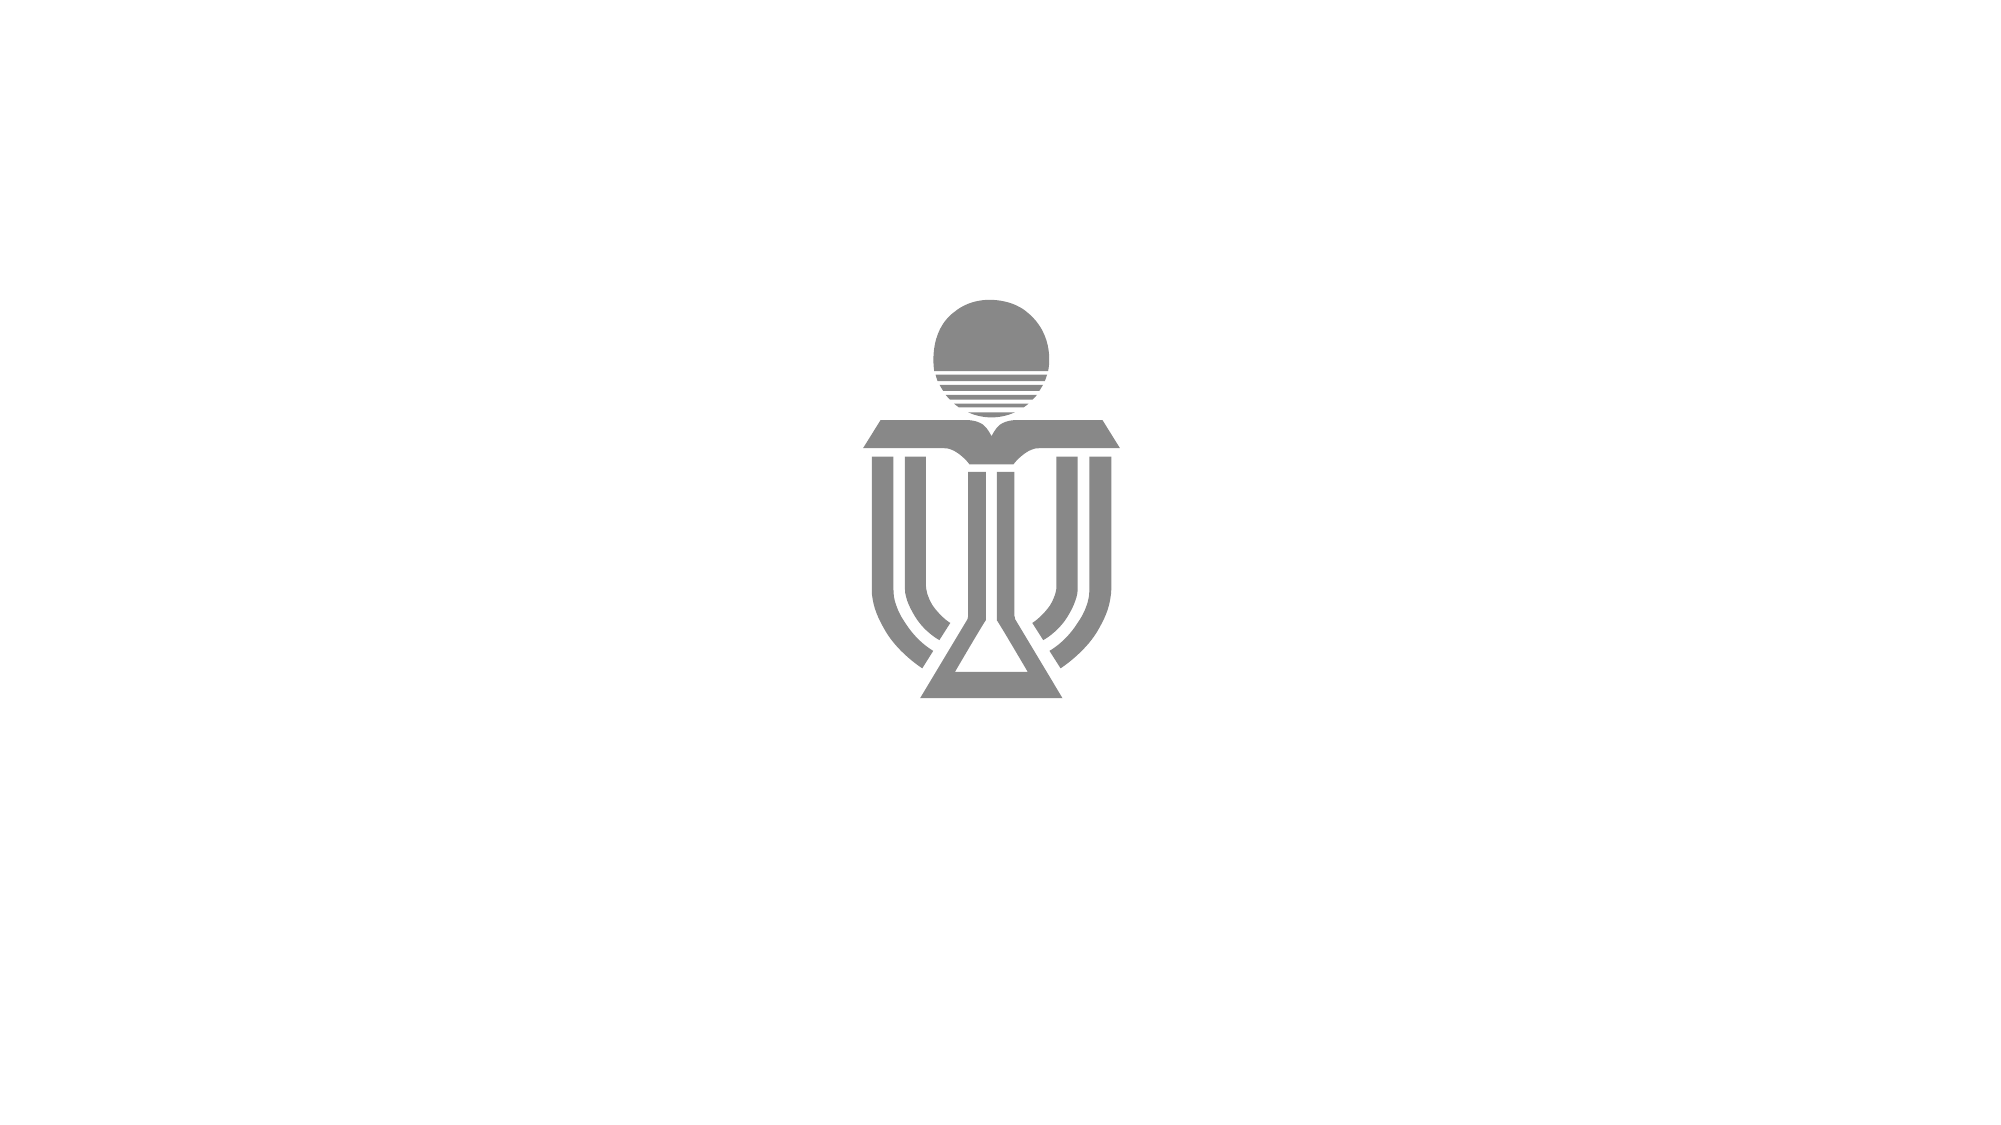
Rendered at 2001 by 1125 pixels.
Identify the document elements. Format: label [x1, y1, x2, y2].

text_box [862, 299, 1120, 699]
